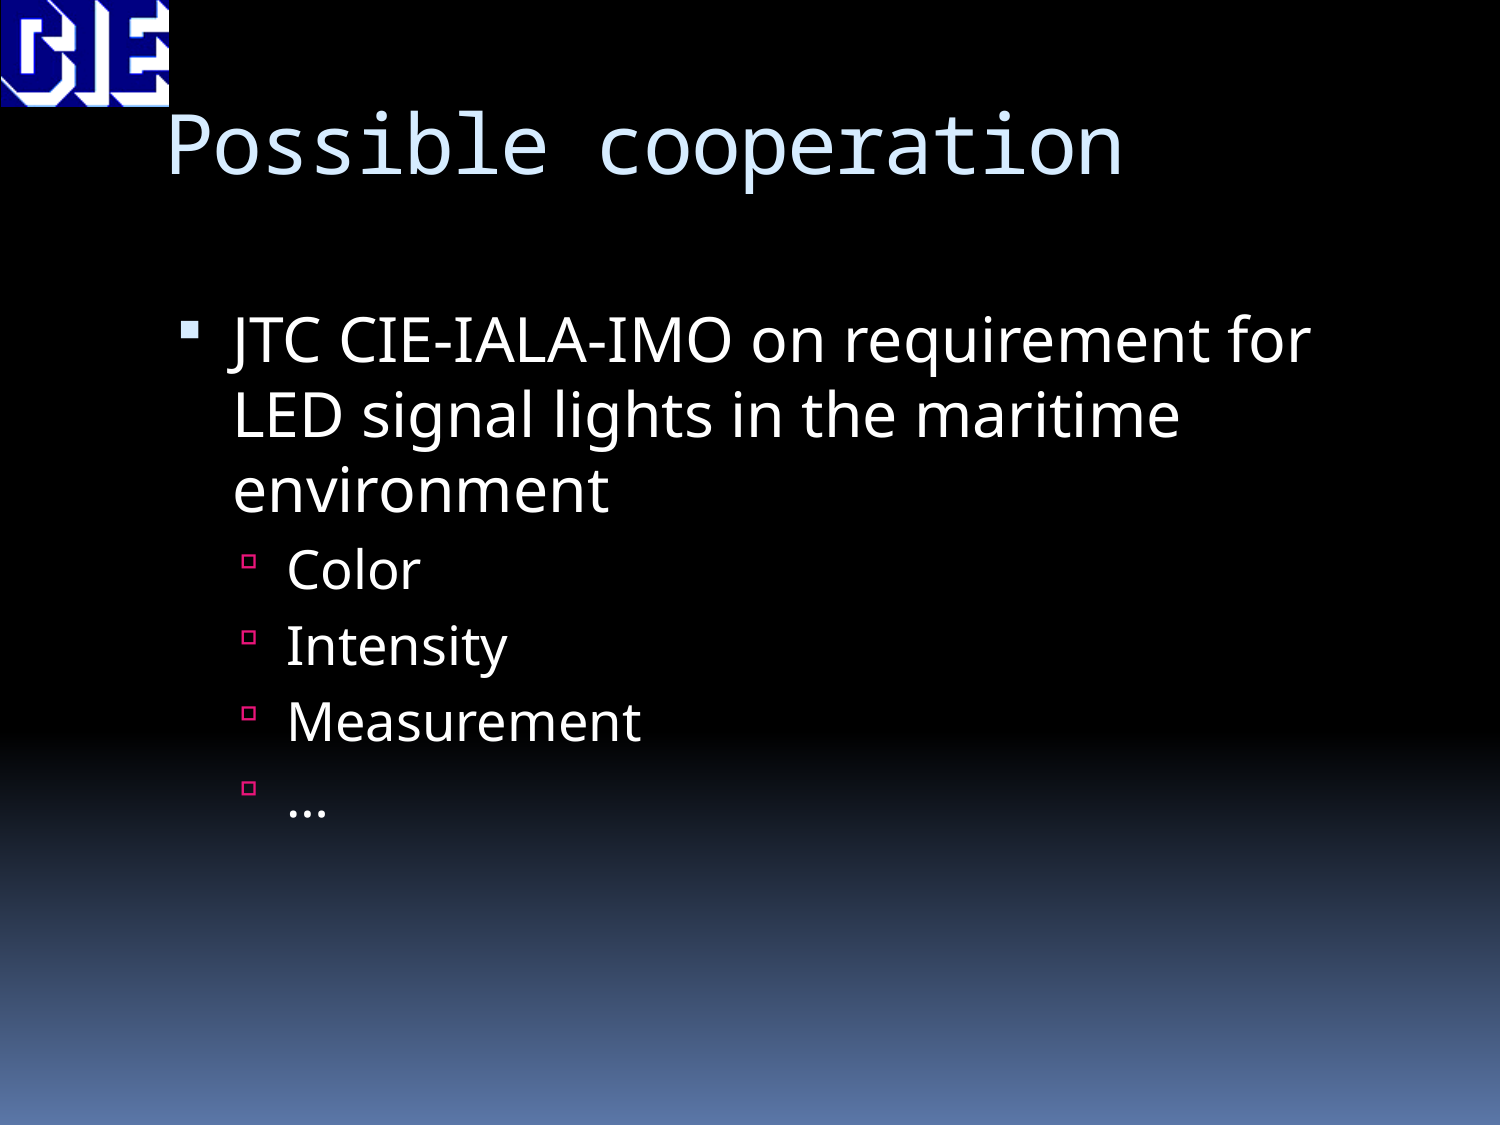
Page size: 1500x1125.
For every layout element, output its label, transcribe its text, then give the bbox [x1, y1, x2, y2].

title Possible cooperation [150, 83, 1425, 234]
list JTC CIE-IALA-IMO on requirement for LED signal lights in the maritime environment Color Intensity Measurement … [150, 292, 1425, 1043]
